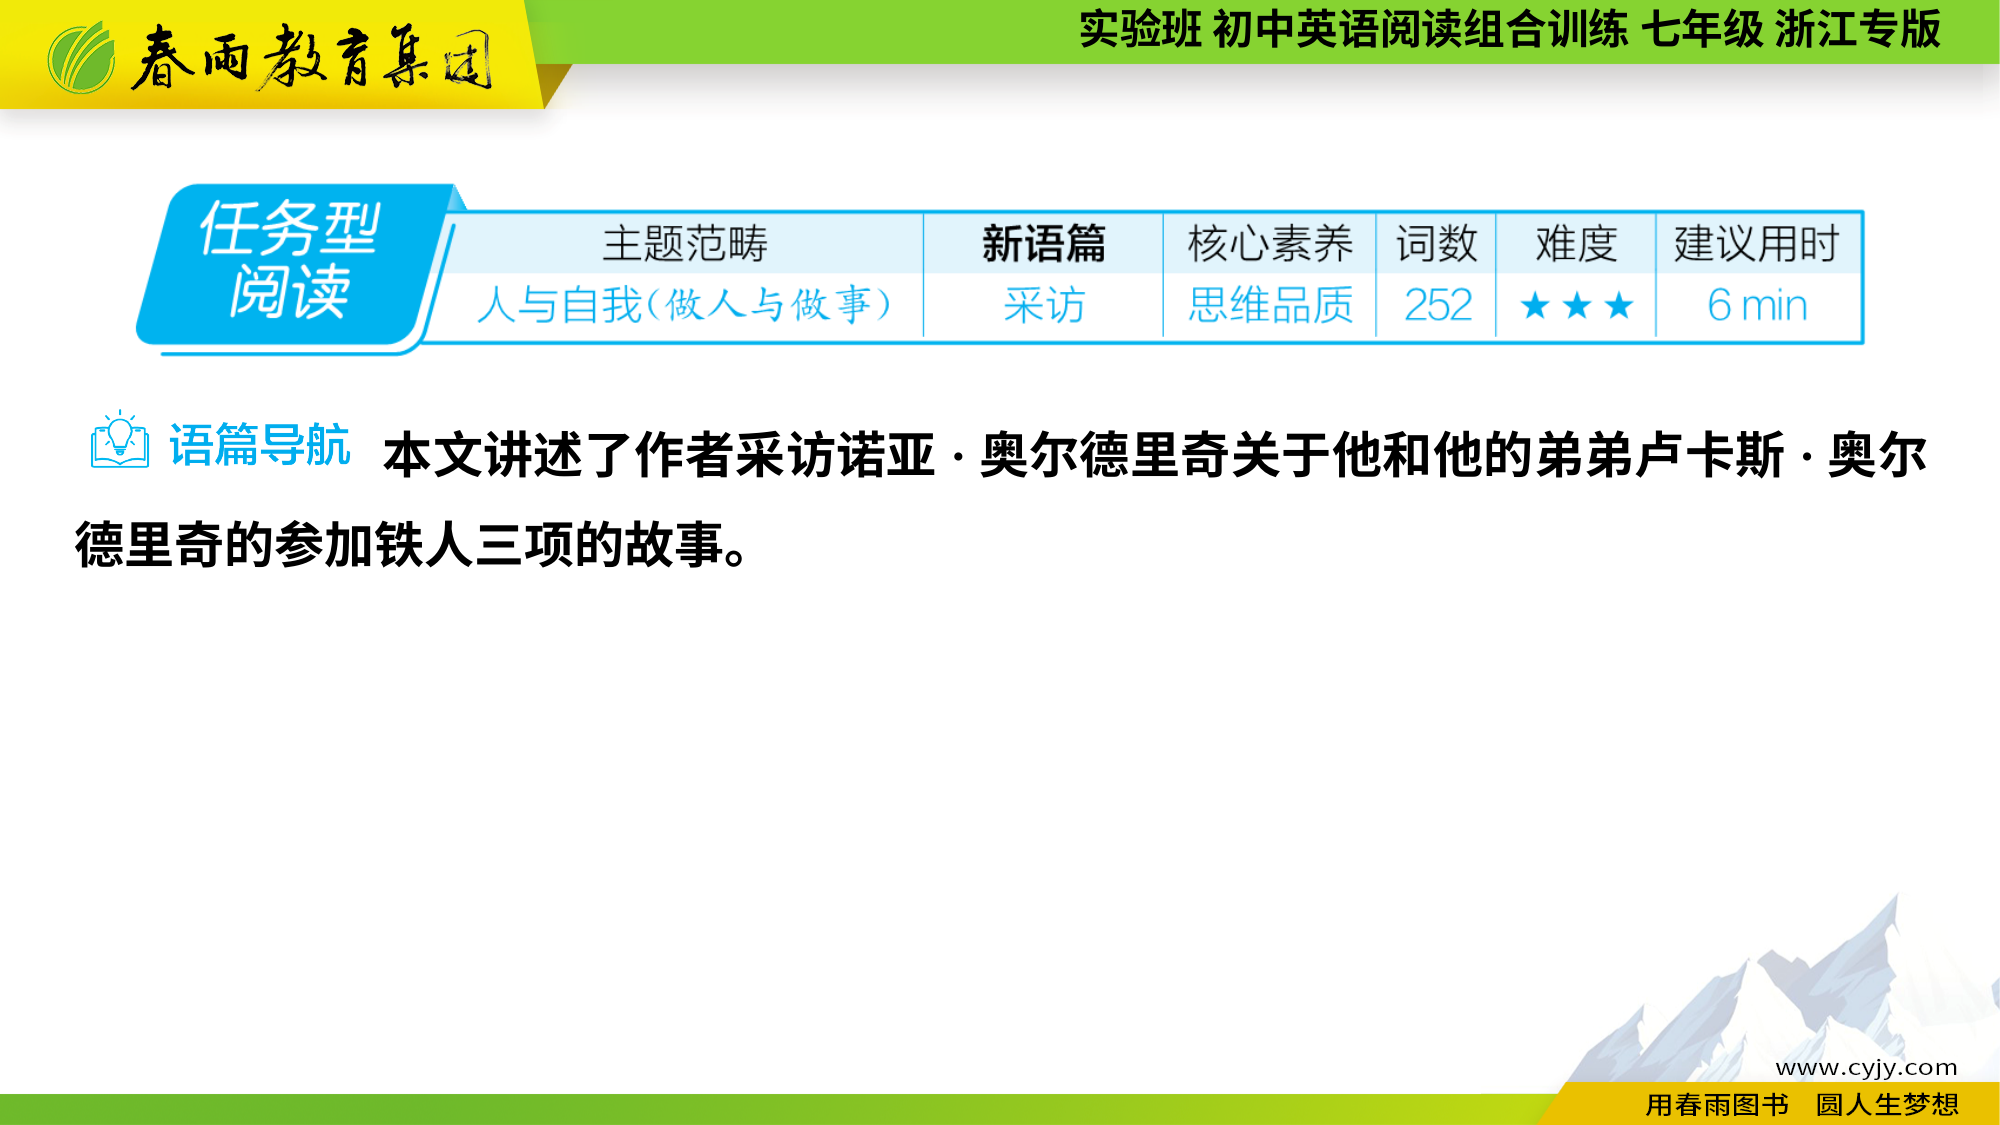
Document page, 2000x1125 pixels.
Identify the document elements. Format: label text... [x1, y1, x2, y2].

picture [0, 0, 2000, 1125]
list 本文讲述了作者采访诺亚·奥尔德里奇关于他和他的弟弟卢卡斯·奥尔德里奇的参加铁人三项的故事。 [59, 385, 1944, 572]
